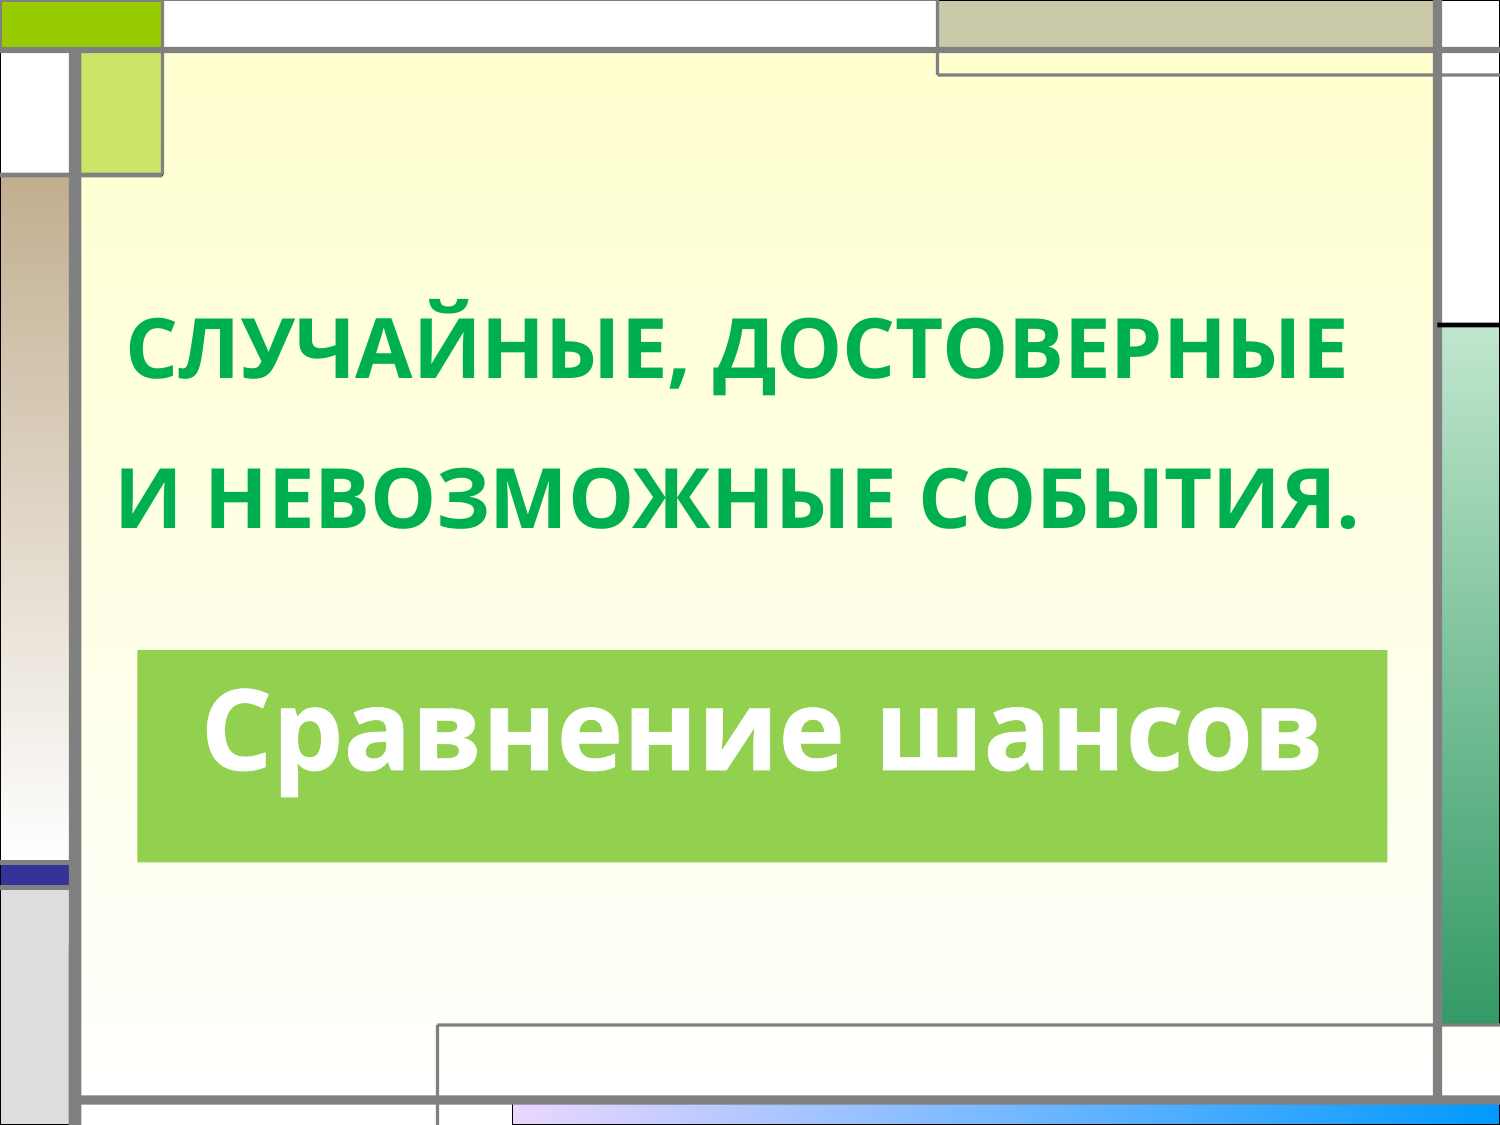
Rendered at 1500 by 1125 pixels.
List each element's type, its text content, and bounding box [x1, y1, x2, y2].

title Случайные, достоверные и невозможные события. [87, 274, 1388, 517]
subtitle Сравнение шансов [137, 649, 1388, 863]
